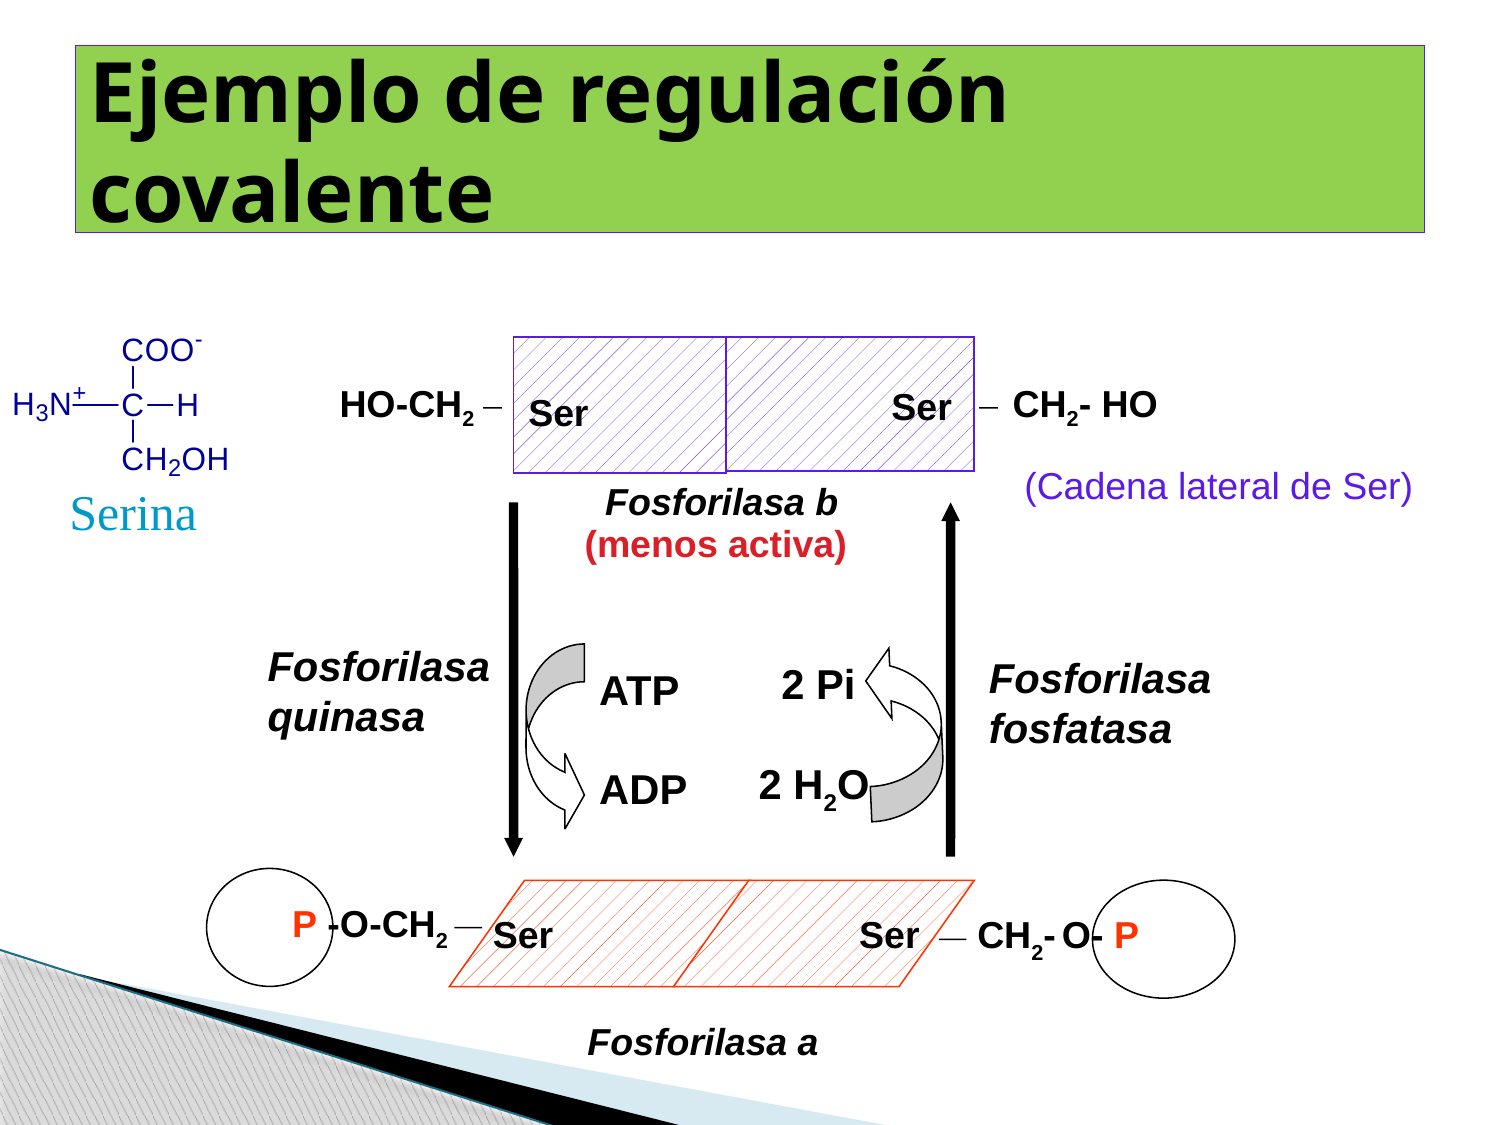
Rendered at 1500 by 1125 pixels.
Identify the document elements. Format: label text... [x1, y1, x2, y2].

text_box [5, 320, 235, 488]
text_box Serina [54, 499, 200, 548]
title Ejemplo de regulación covalente [75, 45, 1425, 233]
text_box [206, 336, 1448, 1071]
